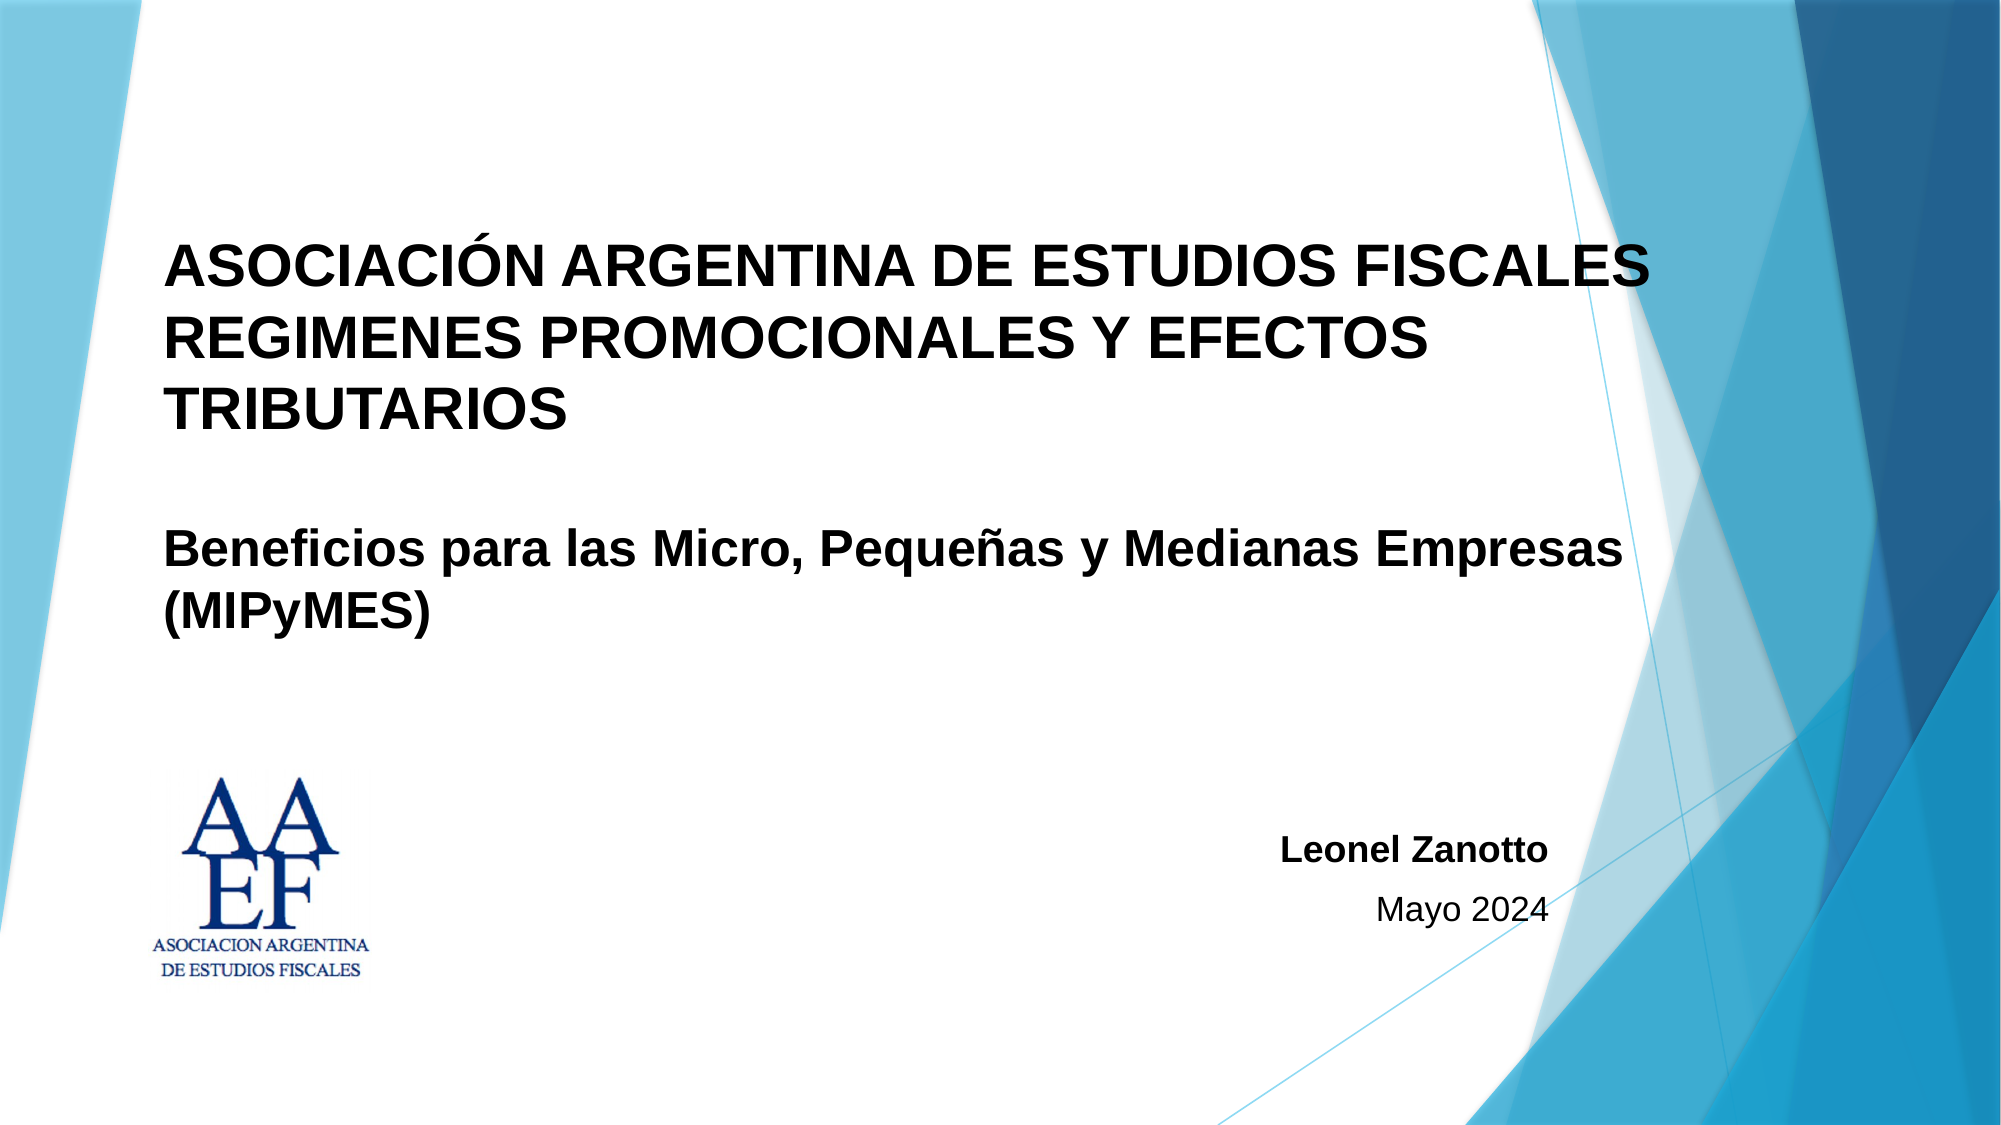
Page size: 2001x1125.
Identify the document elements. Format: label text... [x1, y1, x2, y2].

picture [148, 769, 373, 994]
text_box ASOCIACIÓN ARGENTINA DE ESTUDIOS FISCALES REGIMENES PROMOCIONALES Y EFECTOS TRIBUTARIOS Beneficios para las Micro, Pequeñas y Medianas Empresas (MIPyMES) [148, 218, 1696, 647]
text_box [687, 816, 1565, 937]
